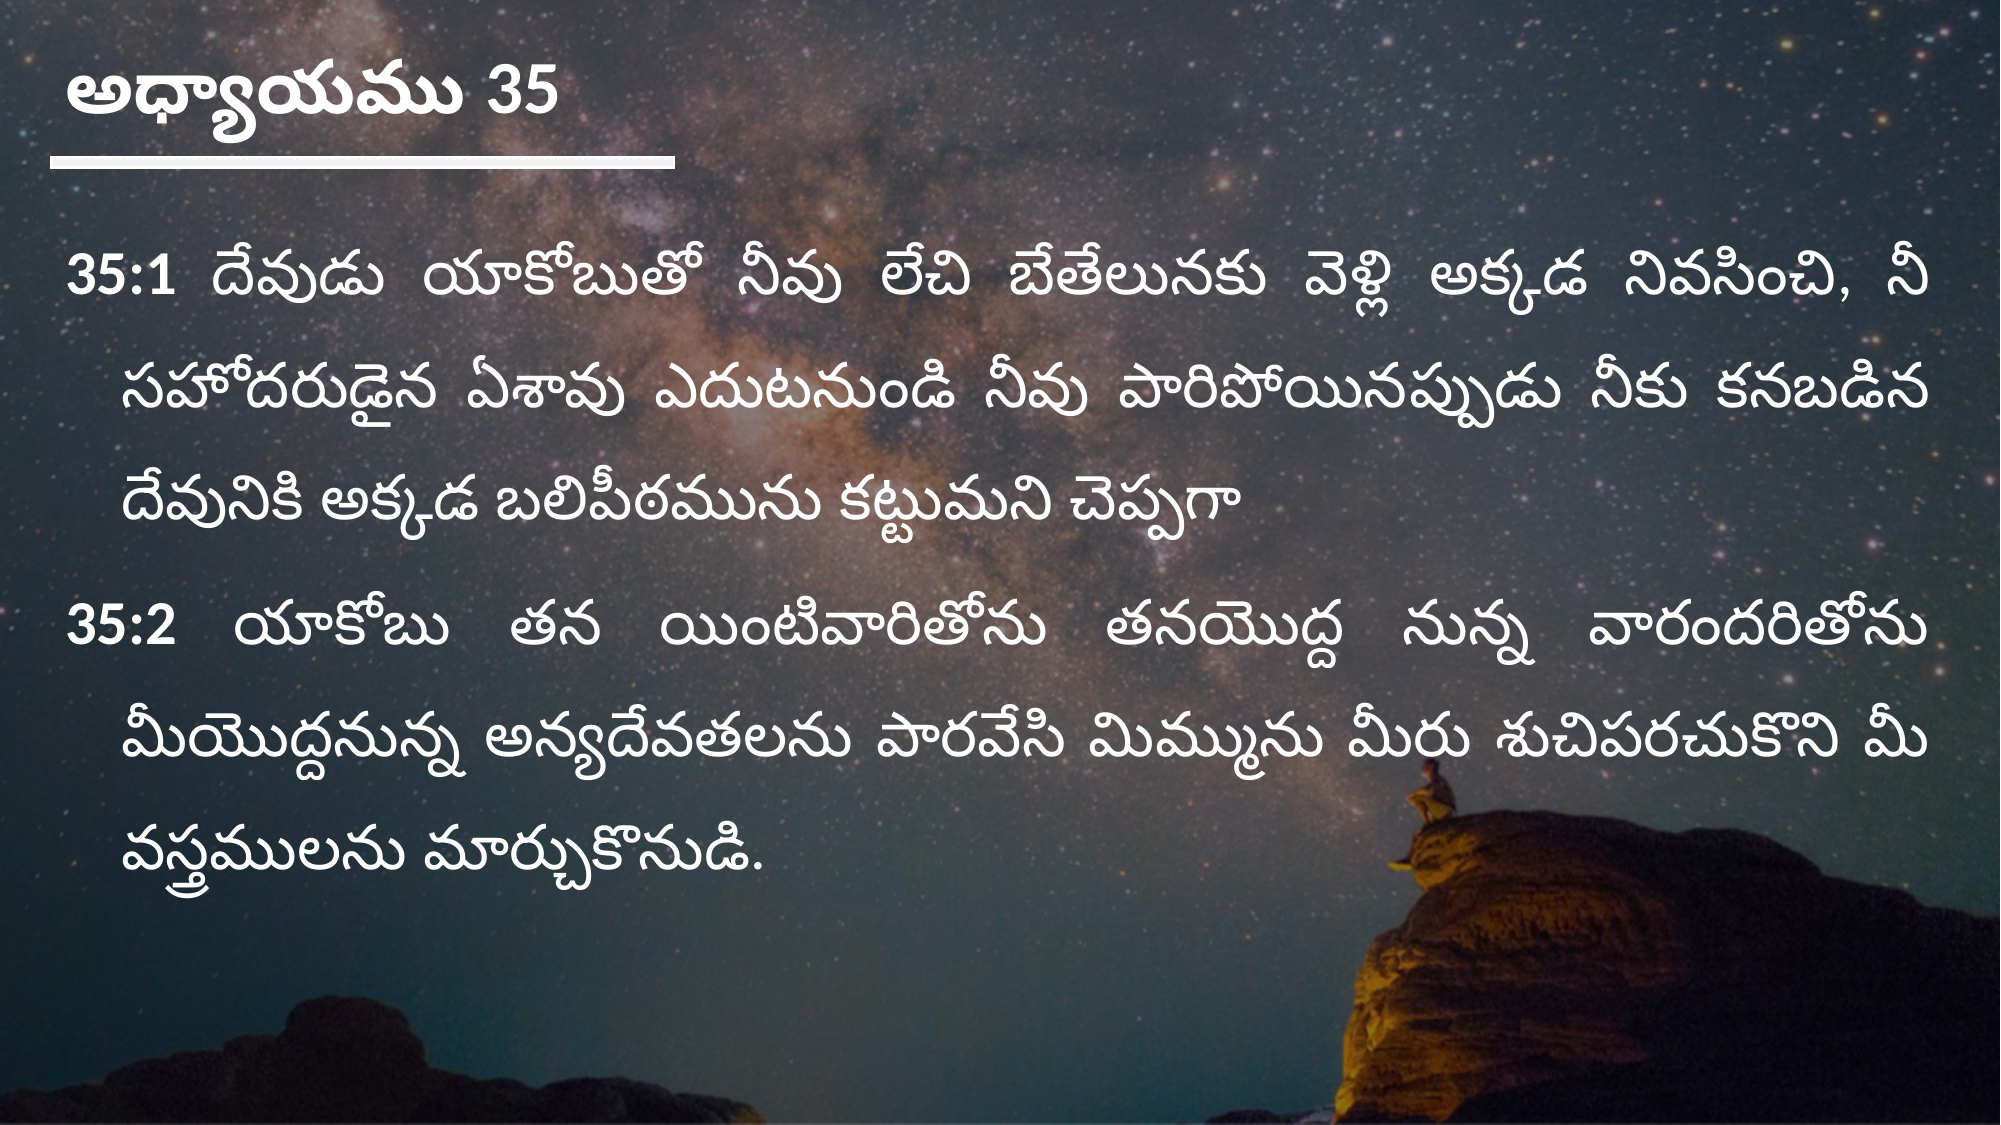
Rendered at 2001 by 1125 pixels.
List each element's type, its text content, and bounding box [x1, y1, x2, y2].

list 35:1 దేవుడు యాకోబుతో నీవు లేచి బేతేలునకు వెళ్లి అక్కడ నివసించి, నీ సహోదరుడైన ఏశావు ఎదుటనుండి నీవు పారిపోయినప్పుడు నీకు కనబడిన దేవునికి అక్కడ బలిపీఠమును కట్టుమని చెప్పగా 35:2 యాకోబు తన యింటివారితోను తనయొద్ద నున్న వారందరితోను మీయొద్దనున్న అన్యదేవతలను పారవేసి మిమ్మును మీరు శుచిపరచుకొని మీ వస్త్రములను మార్చుకొనుడి. [50, 187, 1946, 1063]
title అధ్యాయము 35 [50, 0, 1925, 167]
picture [0, 0, 2000, 1125]
